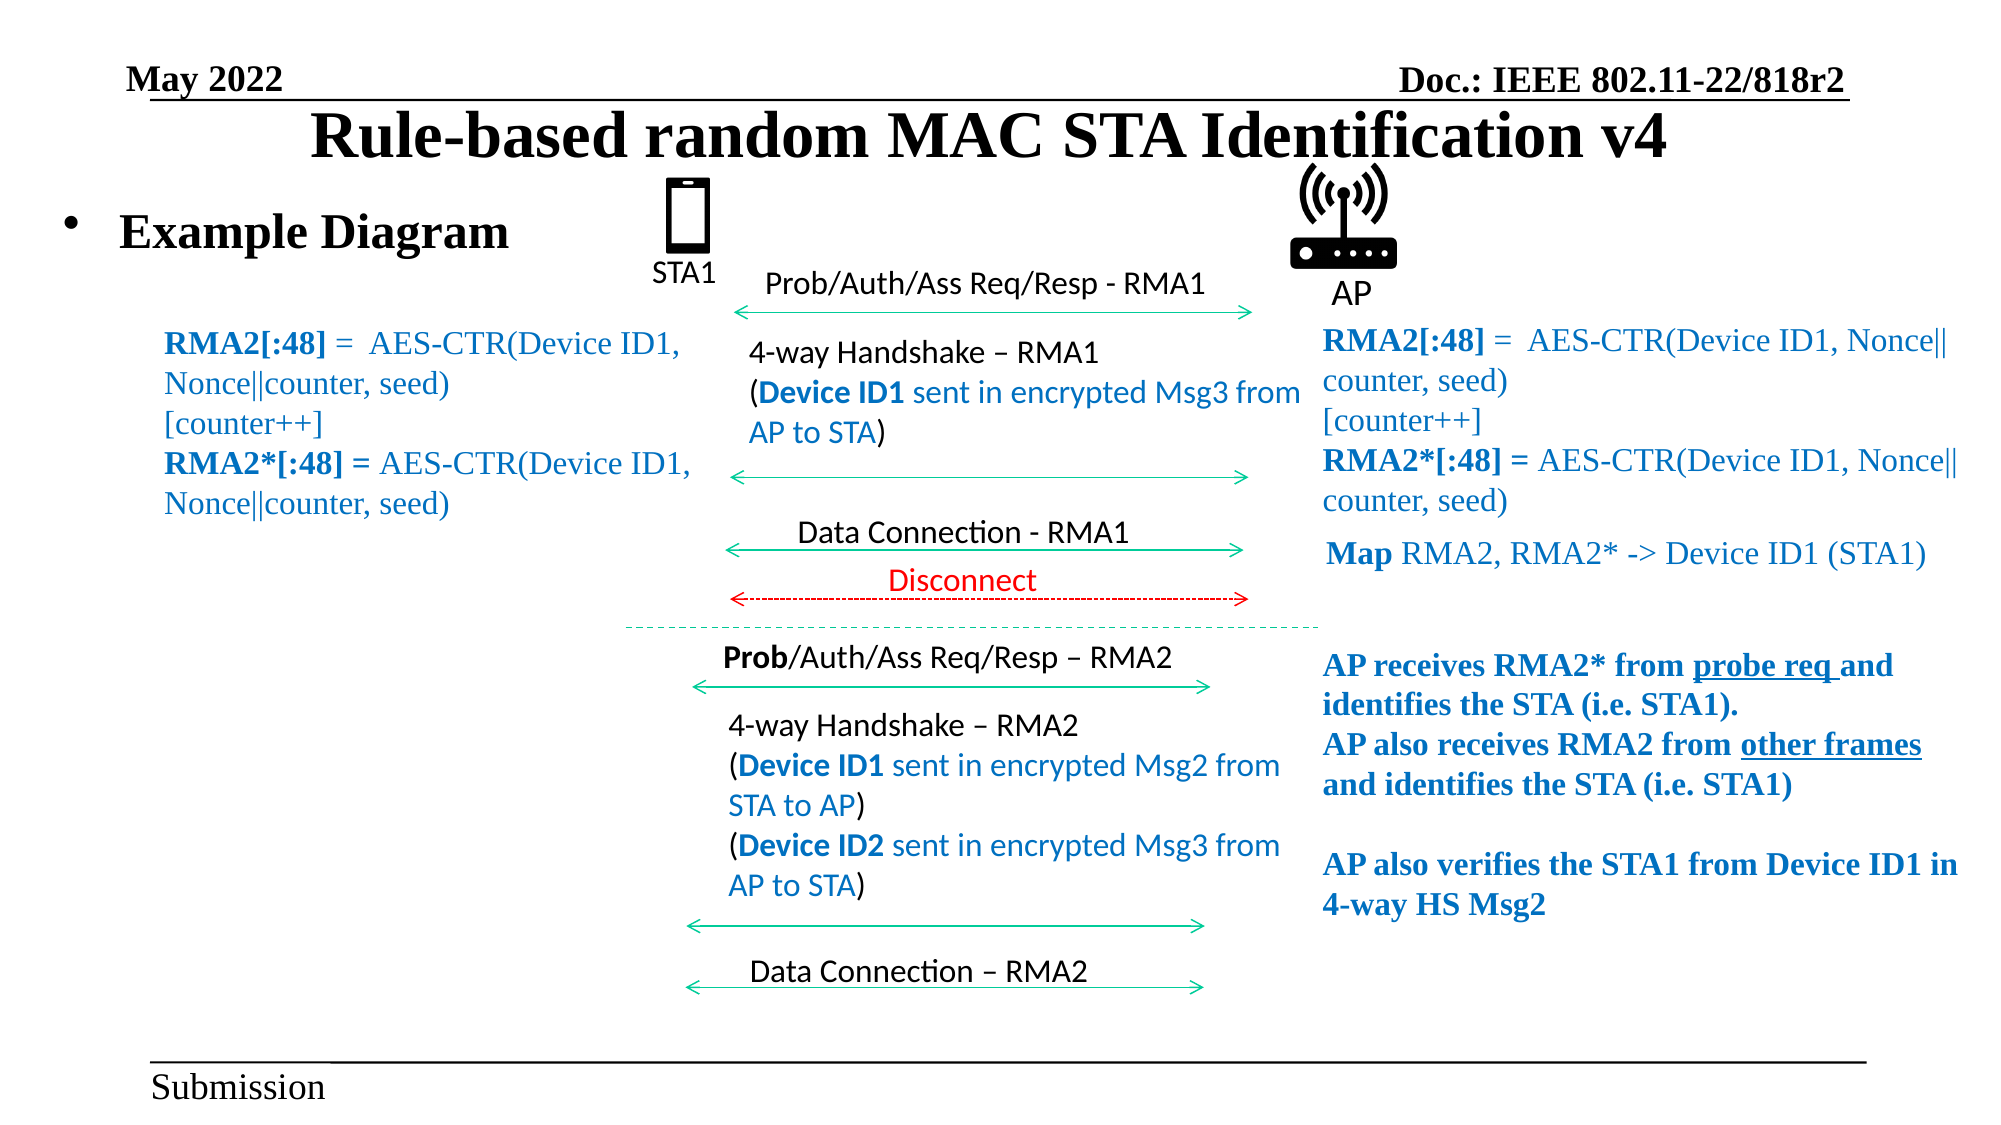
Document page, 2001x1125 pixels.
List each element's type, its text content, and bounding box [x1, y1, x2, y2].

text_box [578, 174, 790, 299]
list Example Diagram [47, 190, 1932, 1101]
title Rule-based random MAC STA Identification v4 [126, 58, 1853, 190]
text_box Prob/Auth/Ass Req/Resp – RMA2 [708, 635, 1211, 683]
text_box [1268, 140, 1419, 322]
text_box Data Connection – RMA2 [734, 942, 1110, 986]
text_box Map RMA2, RMA2* -> Device ID1 (STA1) [1311, 526, 1950, 580]
text_box RMA2[:48] = AES-CTR(Device ID1, Nonce||counter, seed) [counter++] RMA2*[:48] = AES-CTR(Device ID1, Nonce||counter, seed) [1307, 311, 2000, 526]
text_box 4-way Handshake – RMA2 (Device ID1 sent in encrypted Msg2 from STA to AP) (Device ID2 sent in encrypted Msg3 from AP to STA) [713, 695, 1307, 911]
text_box Disconnect [873, 550, 1249, 598]
text_box AP receives RMA2* from probe req and identifies the STA (i.e. STA1). AP also receives RMA2 from other frames and identifies the STA (i.e. STA1) AP also verifies the STA1 from Device ID1 in 4-way HS Msg2 [1307, 635, 1978, 930]
text_box Data Connection - RMA1 [782, 503, 1158, 549]
text_box Prob/Auth/Ass Req/Resp - RMA1 [750, 253, 1253, 309]
text_box RMA2[:48] = AES-CTR(Device ID1, Nonce||counter, seed) [counter++] RMA2*[:48] = AES-CTR(Device ID1, Nonce||counter, seed) [149, 313, 722, 529]
text_box 4-way Handshake – RMA1 (Device ID1 sent in encrypted Msg3 from AP to STA) [733, 322, 1307, 458]
